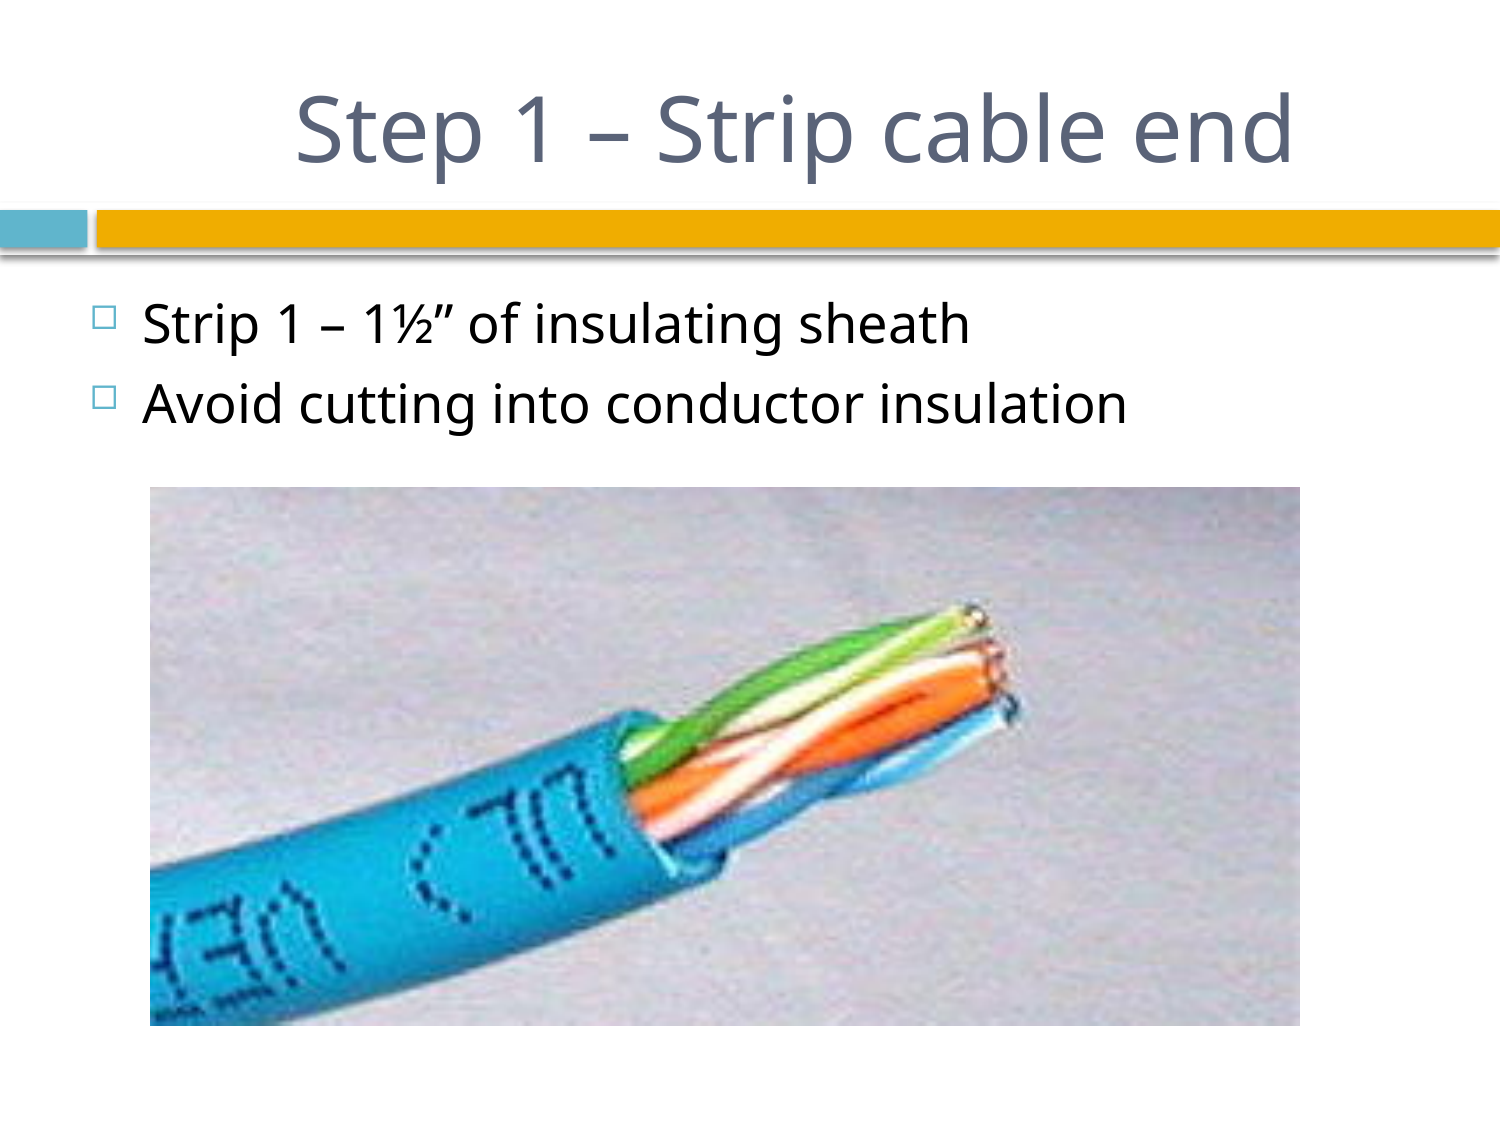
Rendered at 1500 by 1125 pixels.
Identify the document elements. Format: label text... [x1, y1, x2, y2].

list Strip 1 – 1½” of insulating sheath Avoid cutting into conductor insulation [75, 282, 1263, 1006]
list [149, 487, 1301, 1027]
title Step 1 – Strip cable end [75, 20, 1313, 233]
